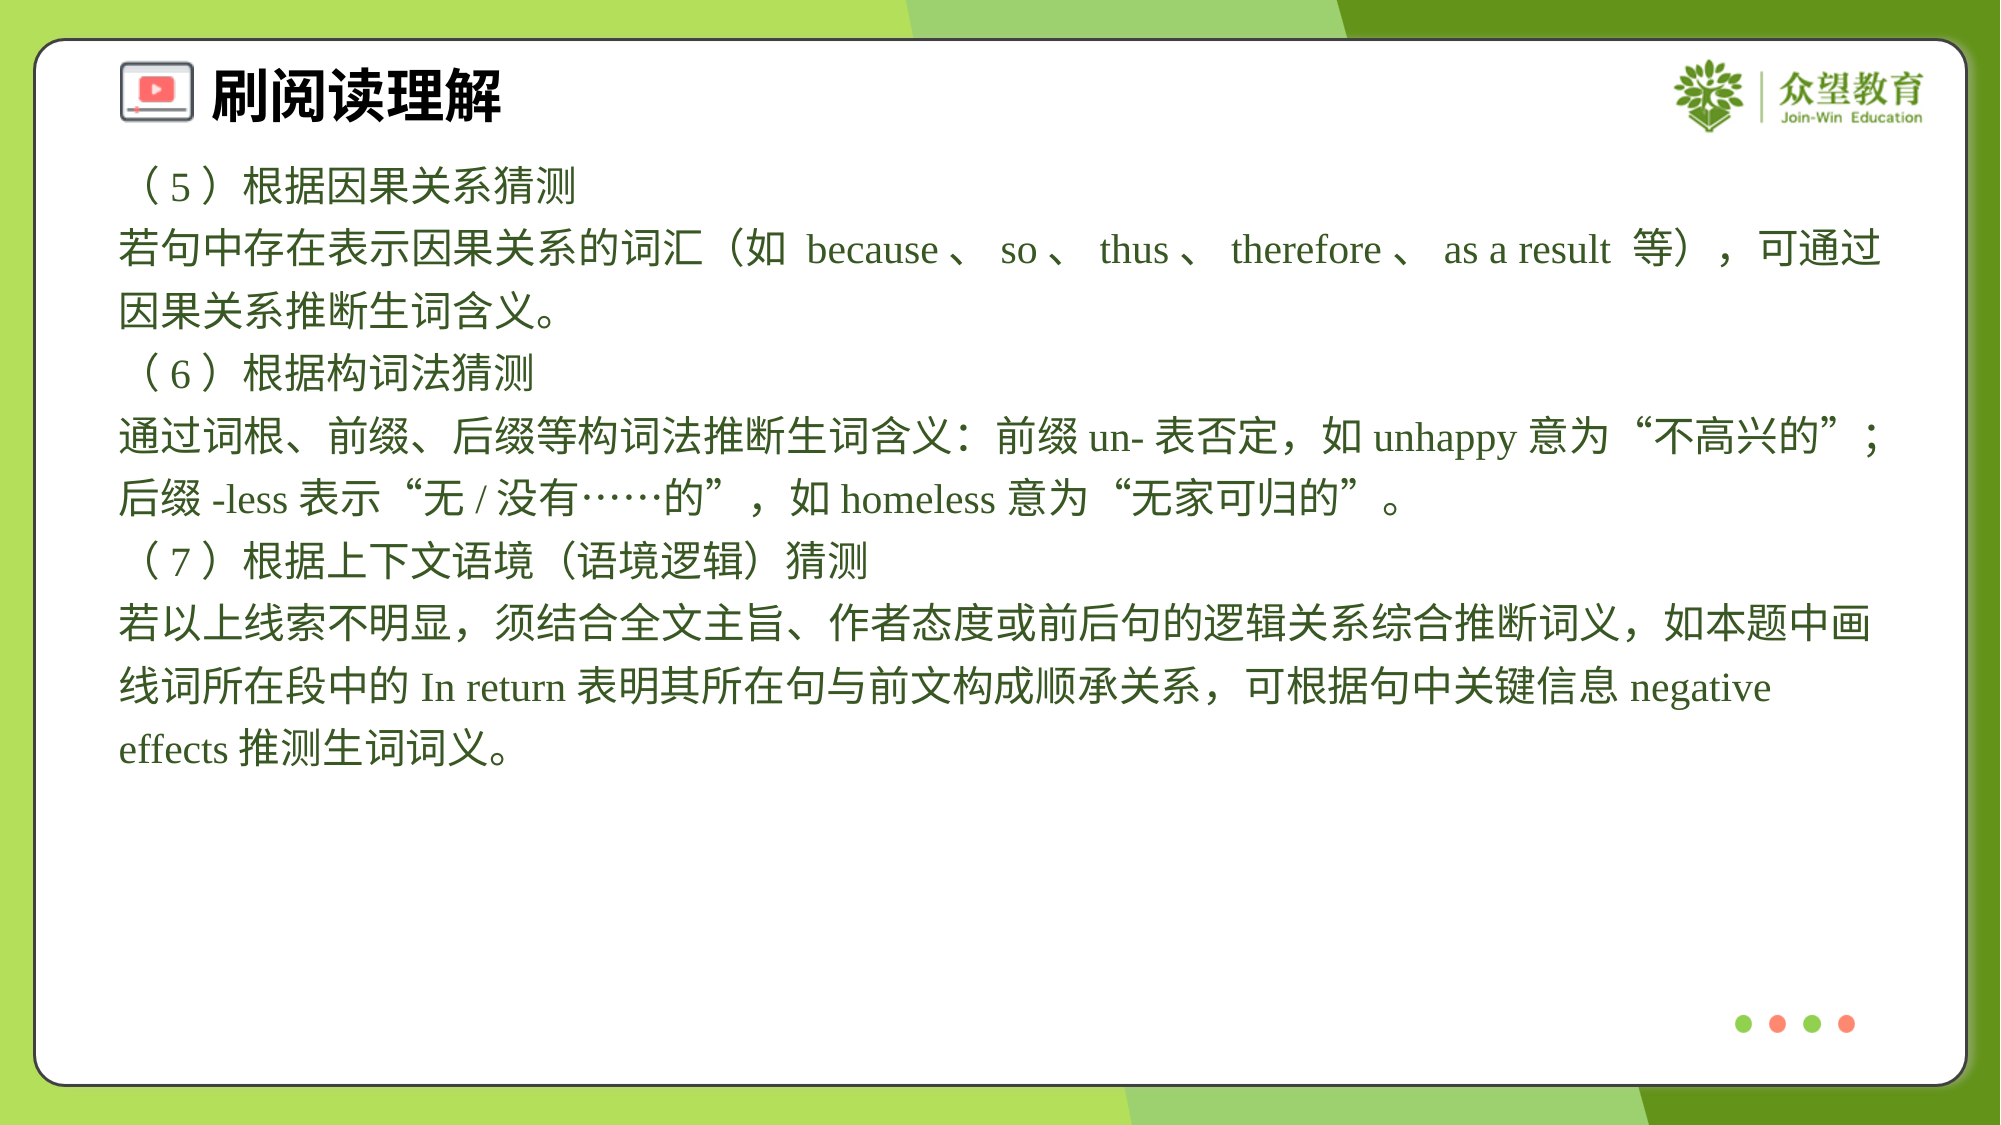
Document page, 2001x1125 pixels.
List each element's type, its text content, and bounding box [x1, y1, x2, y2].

picture [0, 0, 2000, 1125]
text_box （5）根据因果关系猜测 若句中存在表示因果关系的词汇（如 because、so、thus、therefore、as a result 等），可通过因果关系推断生词含义。 （6）根据构词法猜测 通过词根、前缀、后缀等构词法推断生词含义：前缀un-表否定，如unhappy意为“不高兴的”；后缀-less表示“无/没有……的”，如homeless意为“无家可归的”。 （7）根据上下文语境（语境逻辑）猜测 若以上线索不明显，须结合全文主旨、作者态度或前后句的逻辑关系综合推断词义，如本题中画线词所在段中的In return表明其所在句与前文构成顺承关系，可根据句中关键信息negative effects推测生词词义。 [118, 146, 1883, 768]
